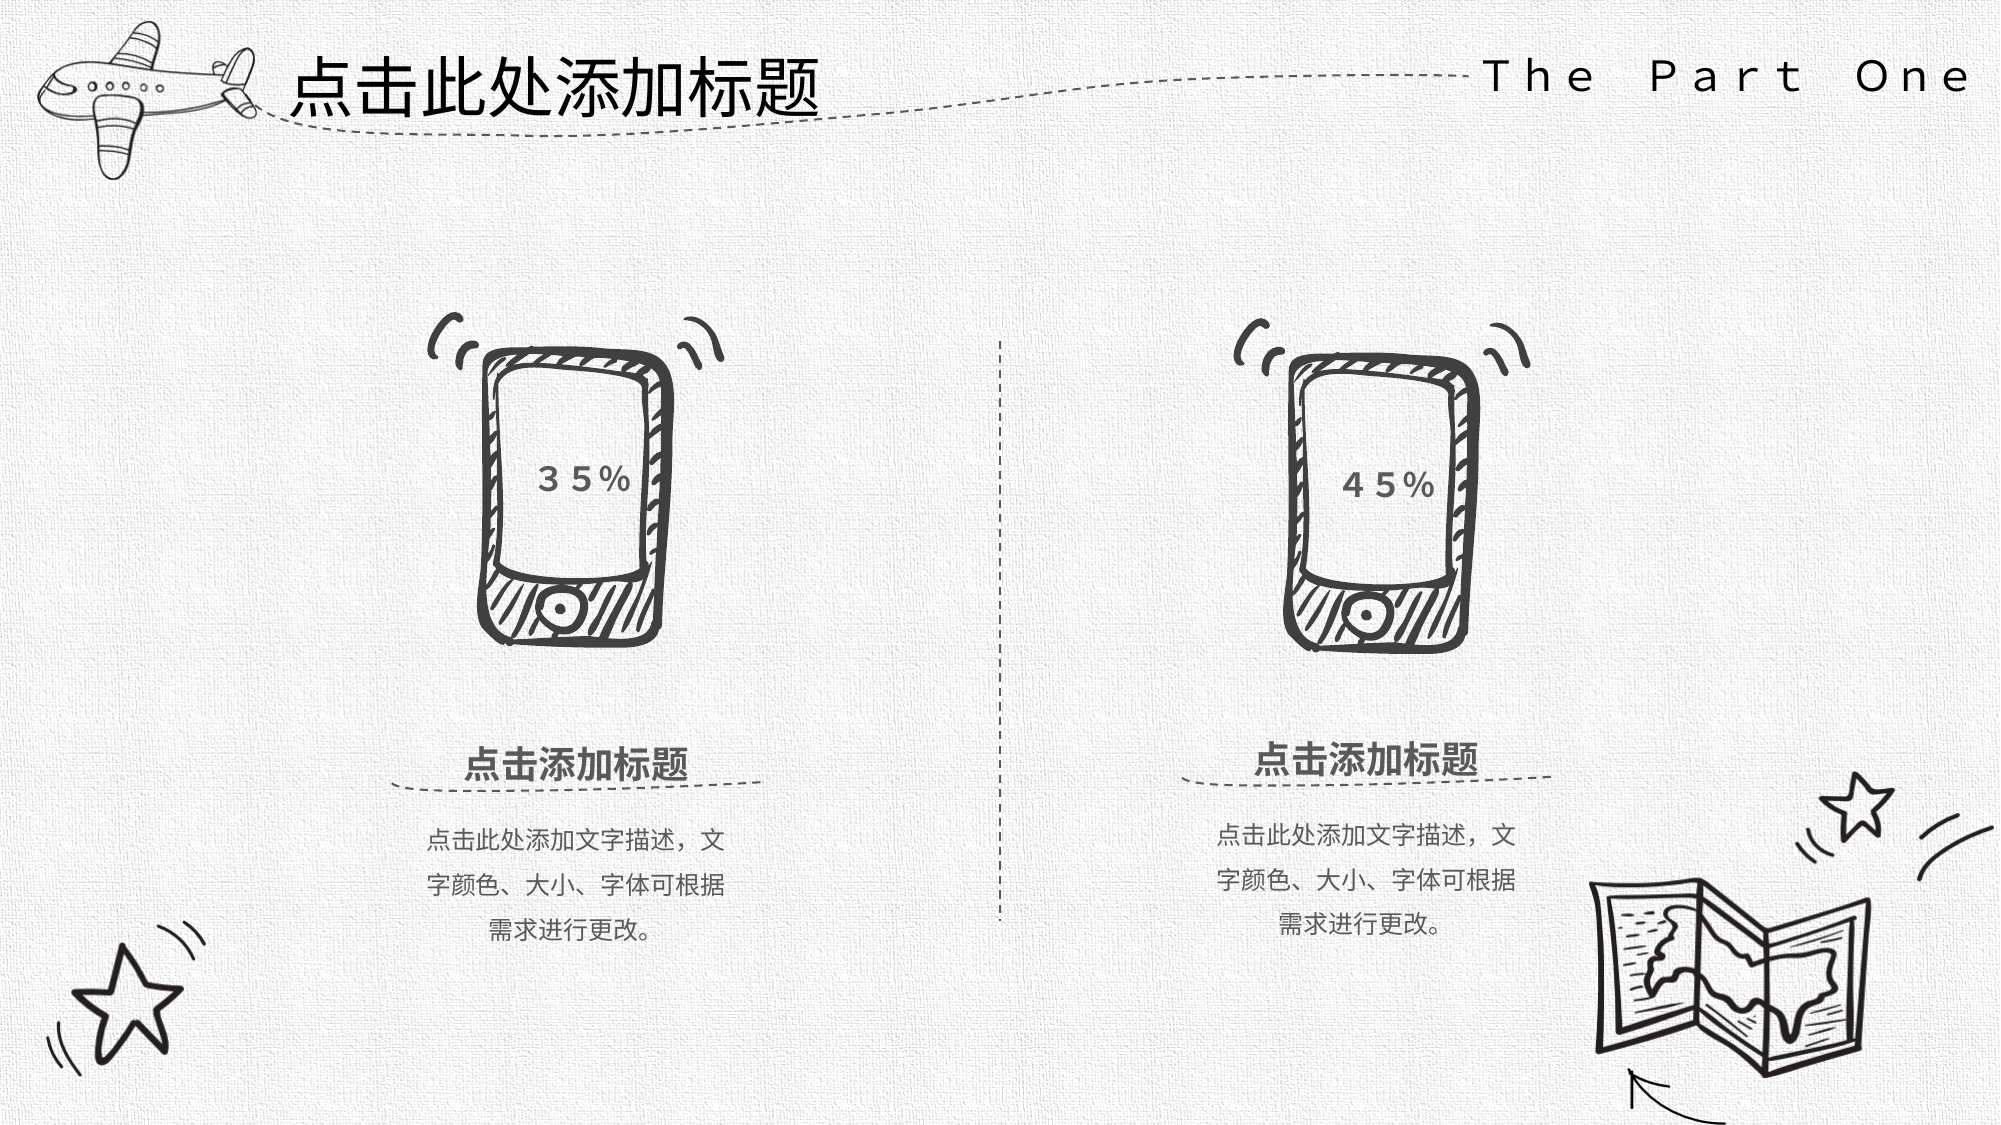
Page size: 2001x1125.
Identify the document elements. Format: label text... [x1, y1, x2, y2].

text_box 点击添加标题 [1191, 705, 1541, 789]
text_box [1541, 775, 1551, 779]
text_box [427, 303, 725, 653]
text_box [1233, 309, 1532, 659]
picture [0, 0, 2001, 1125]
text_box [391, 782, 401, 788]
text_box 点击此处添加文字描述，文字颜色、大小、字体可根据需求进行更改。 [400, 802, 752, 952]
text_box [1181, 777, 1191, 783]
text_box 点击添加标题 [401, 711, 751, 794]
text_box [37, 21, 2000, 180]
text_box 点击此处添加文字描述，文字颜色、大小、字体可根据需求进行更改。 [1191, 796, 1542, 947]
